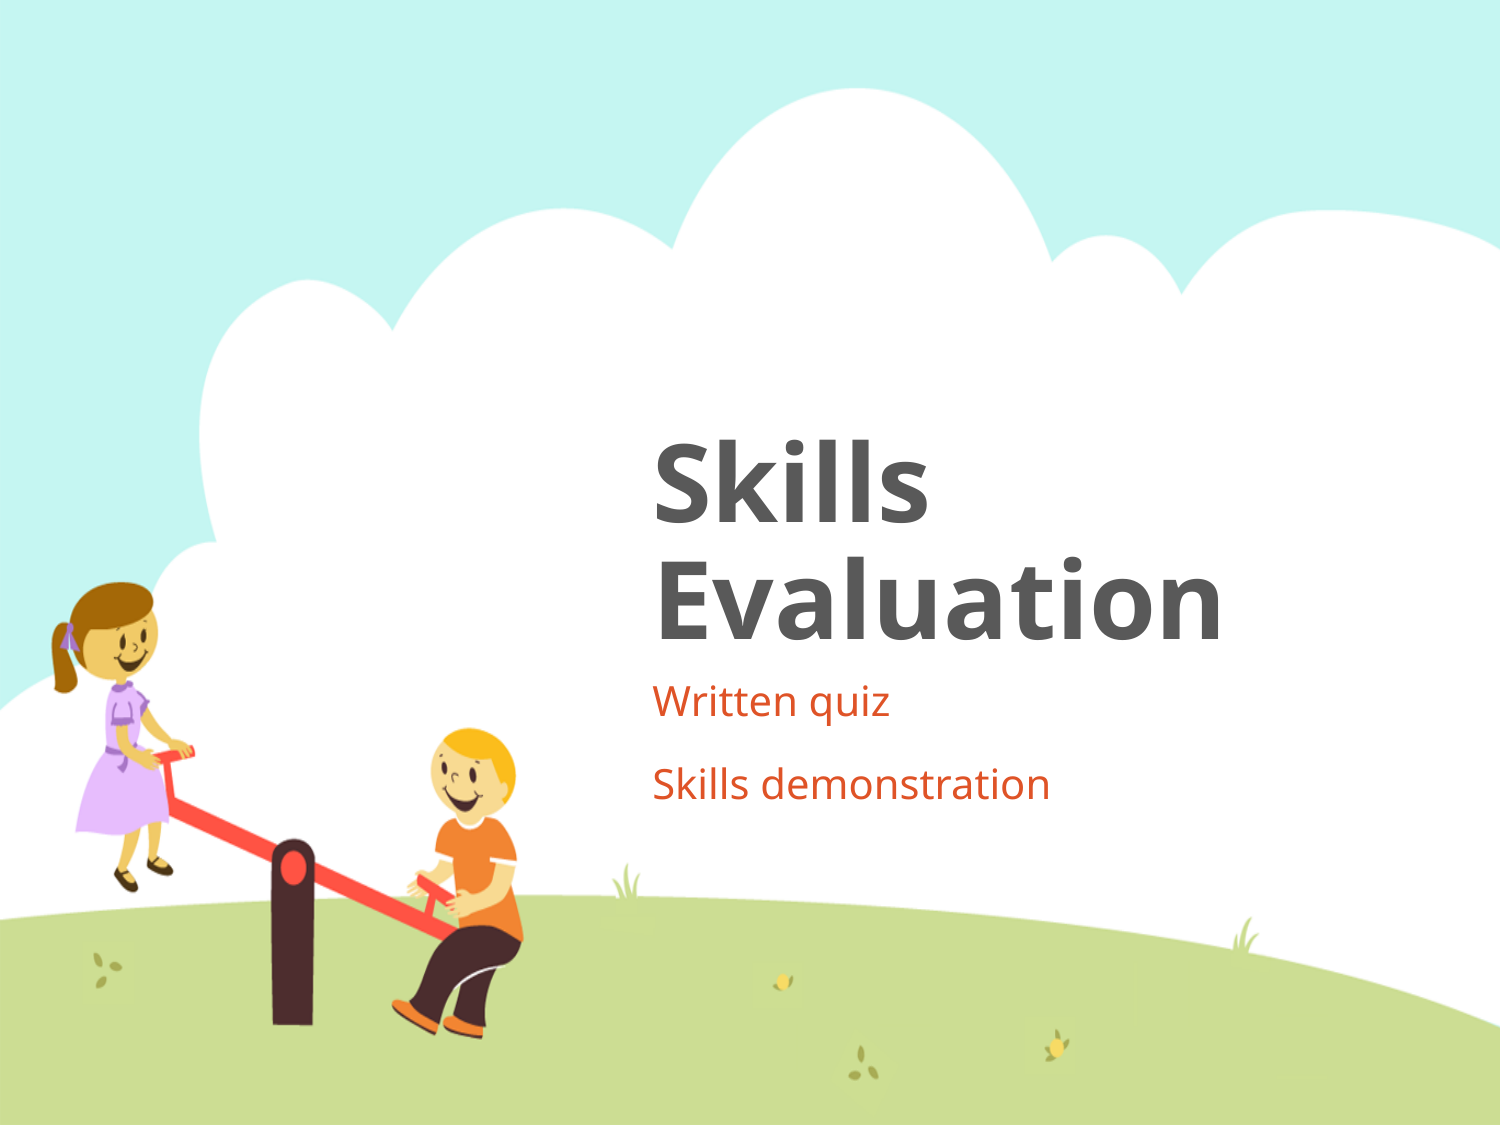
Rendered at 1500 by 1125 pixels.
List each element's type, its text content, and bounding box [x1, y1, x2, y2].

picture [0, 0, 1500, 1125]
title Skills Evaluation [637, 262, 1425, 671]
list Written quiz Skills demonstration [637, 673, 1425, 824]
